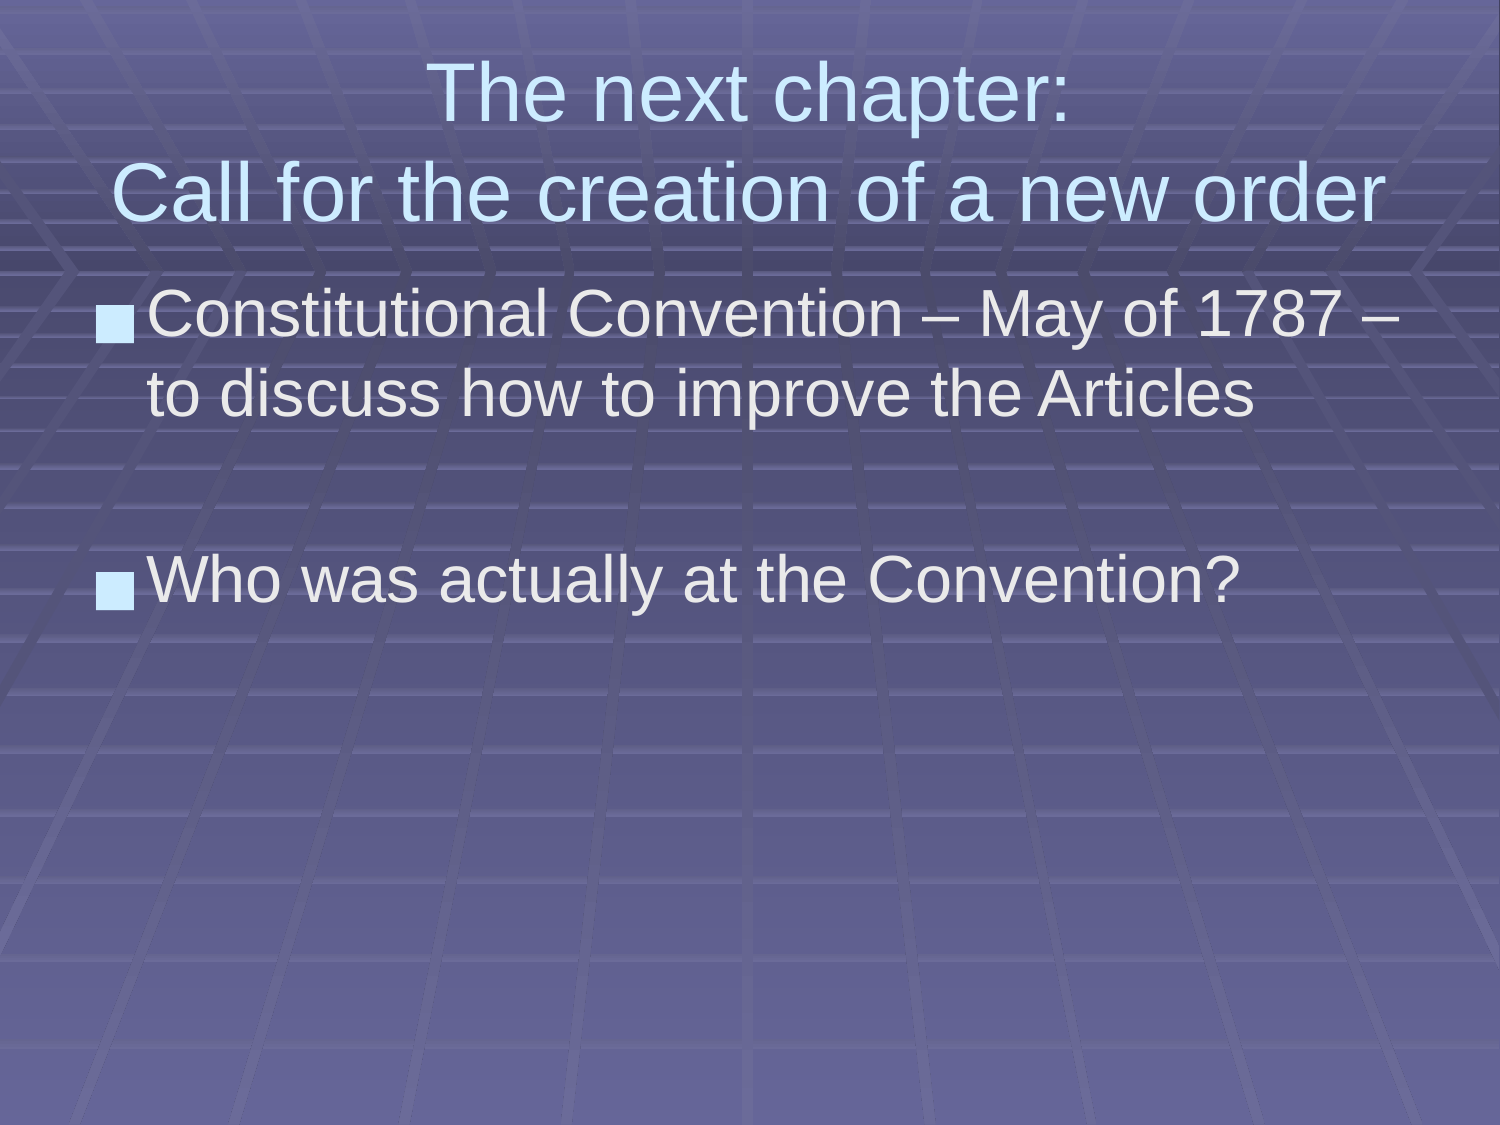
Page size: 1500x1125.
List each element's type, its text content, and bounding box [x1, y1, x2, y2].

title The next chapter: Call for the creation of a new order [74, 44, 1425, 233]
list Constitutional Convention – May of 1787 – to discuss how to improve the Articles Who was actually at the Convention? [74, 262, 1425, 1000]
